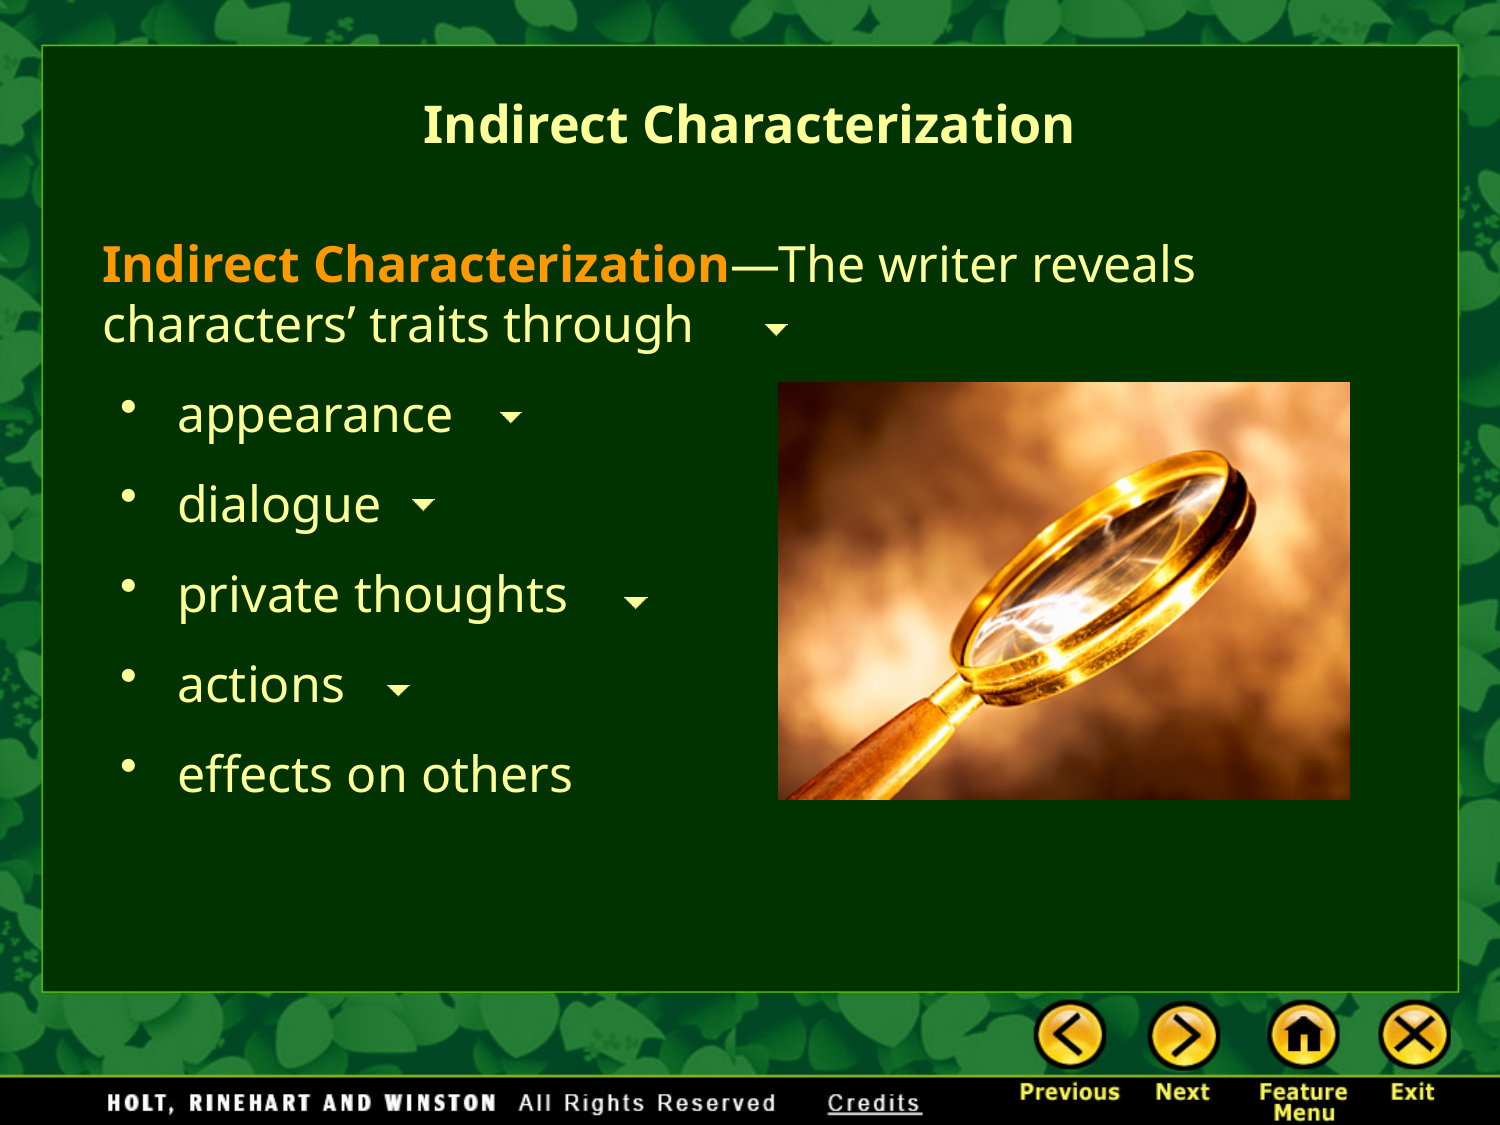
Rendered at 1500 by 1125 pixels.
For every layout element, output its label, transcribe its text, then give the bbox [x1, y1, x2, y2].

picture [0, 0, 1500, 1125]
text_box dialogue [86, 464, 750, 540]
text_box private thoughts [86, 554, 750, 630]
text_box actions [86, 644, 750, 720]
text_box Indirect Characterization—The writer reveals characters’ traits through [87, 224, 1413, 360]
text_box effects on others [86, 734, 750, 810]
title Indirect Characterization [74, 57, 1426, 188]
text_box appearance [86, 374, 750, 450]
